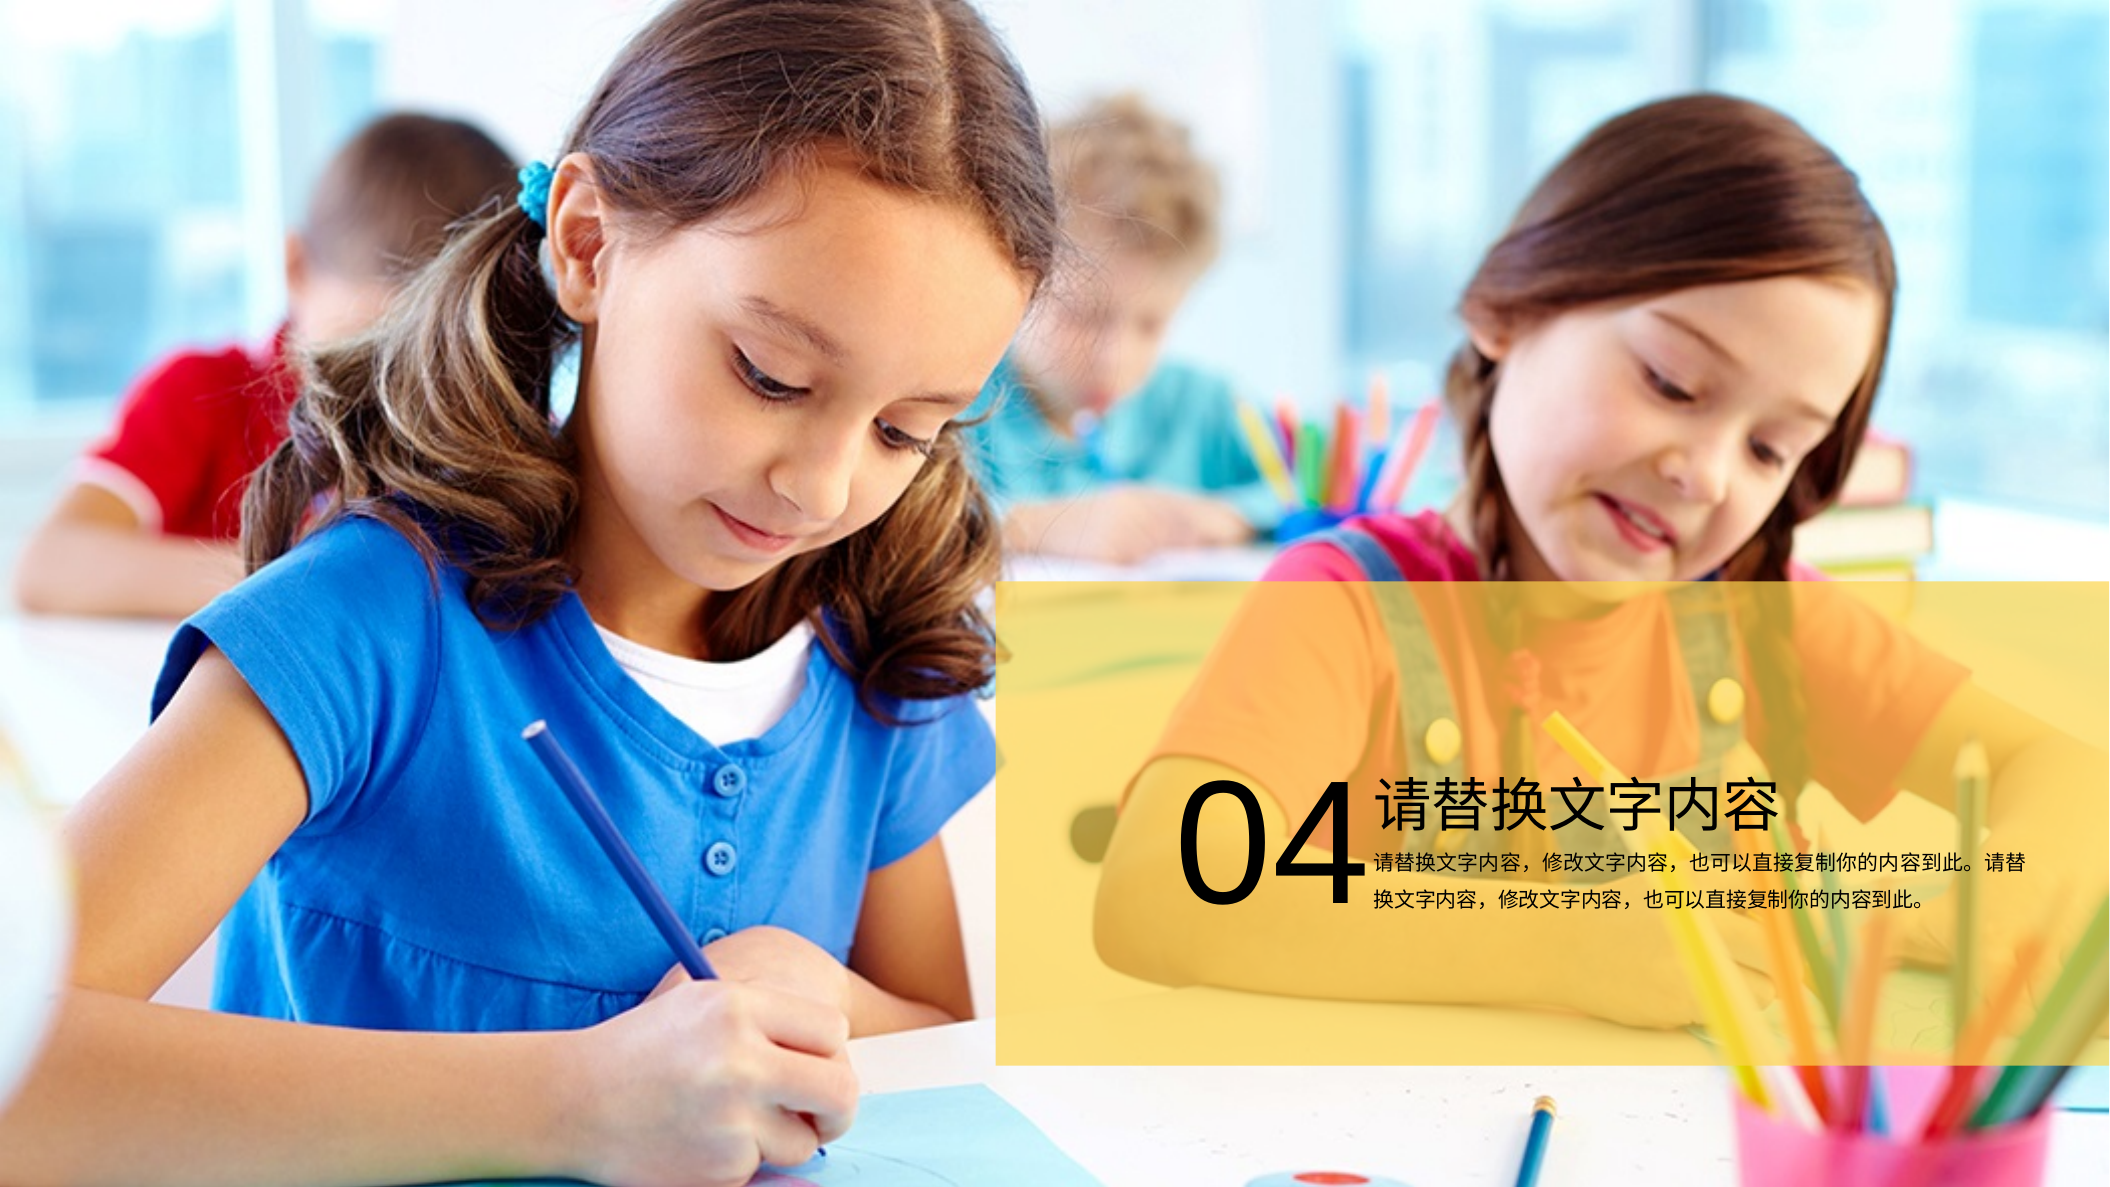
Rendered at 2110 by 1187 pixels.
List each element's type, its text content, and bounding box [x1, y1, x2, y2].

text_box [995, 580, 2110, 1067]
text_box 请替换文字内容，修改文字内容，也可以直接复制你的内容到此。请替换文字内容，修改文字内容，也可以直接复制你的内容到此。 [1373, 837, 2027, 913]
text_box 04 [1127, 720, 1417, 946]
text_box [0, 0, 2110, 1187]
text_box 请替换文字内容 [1373, 746, 1842, 837]
